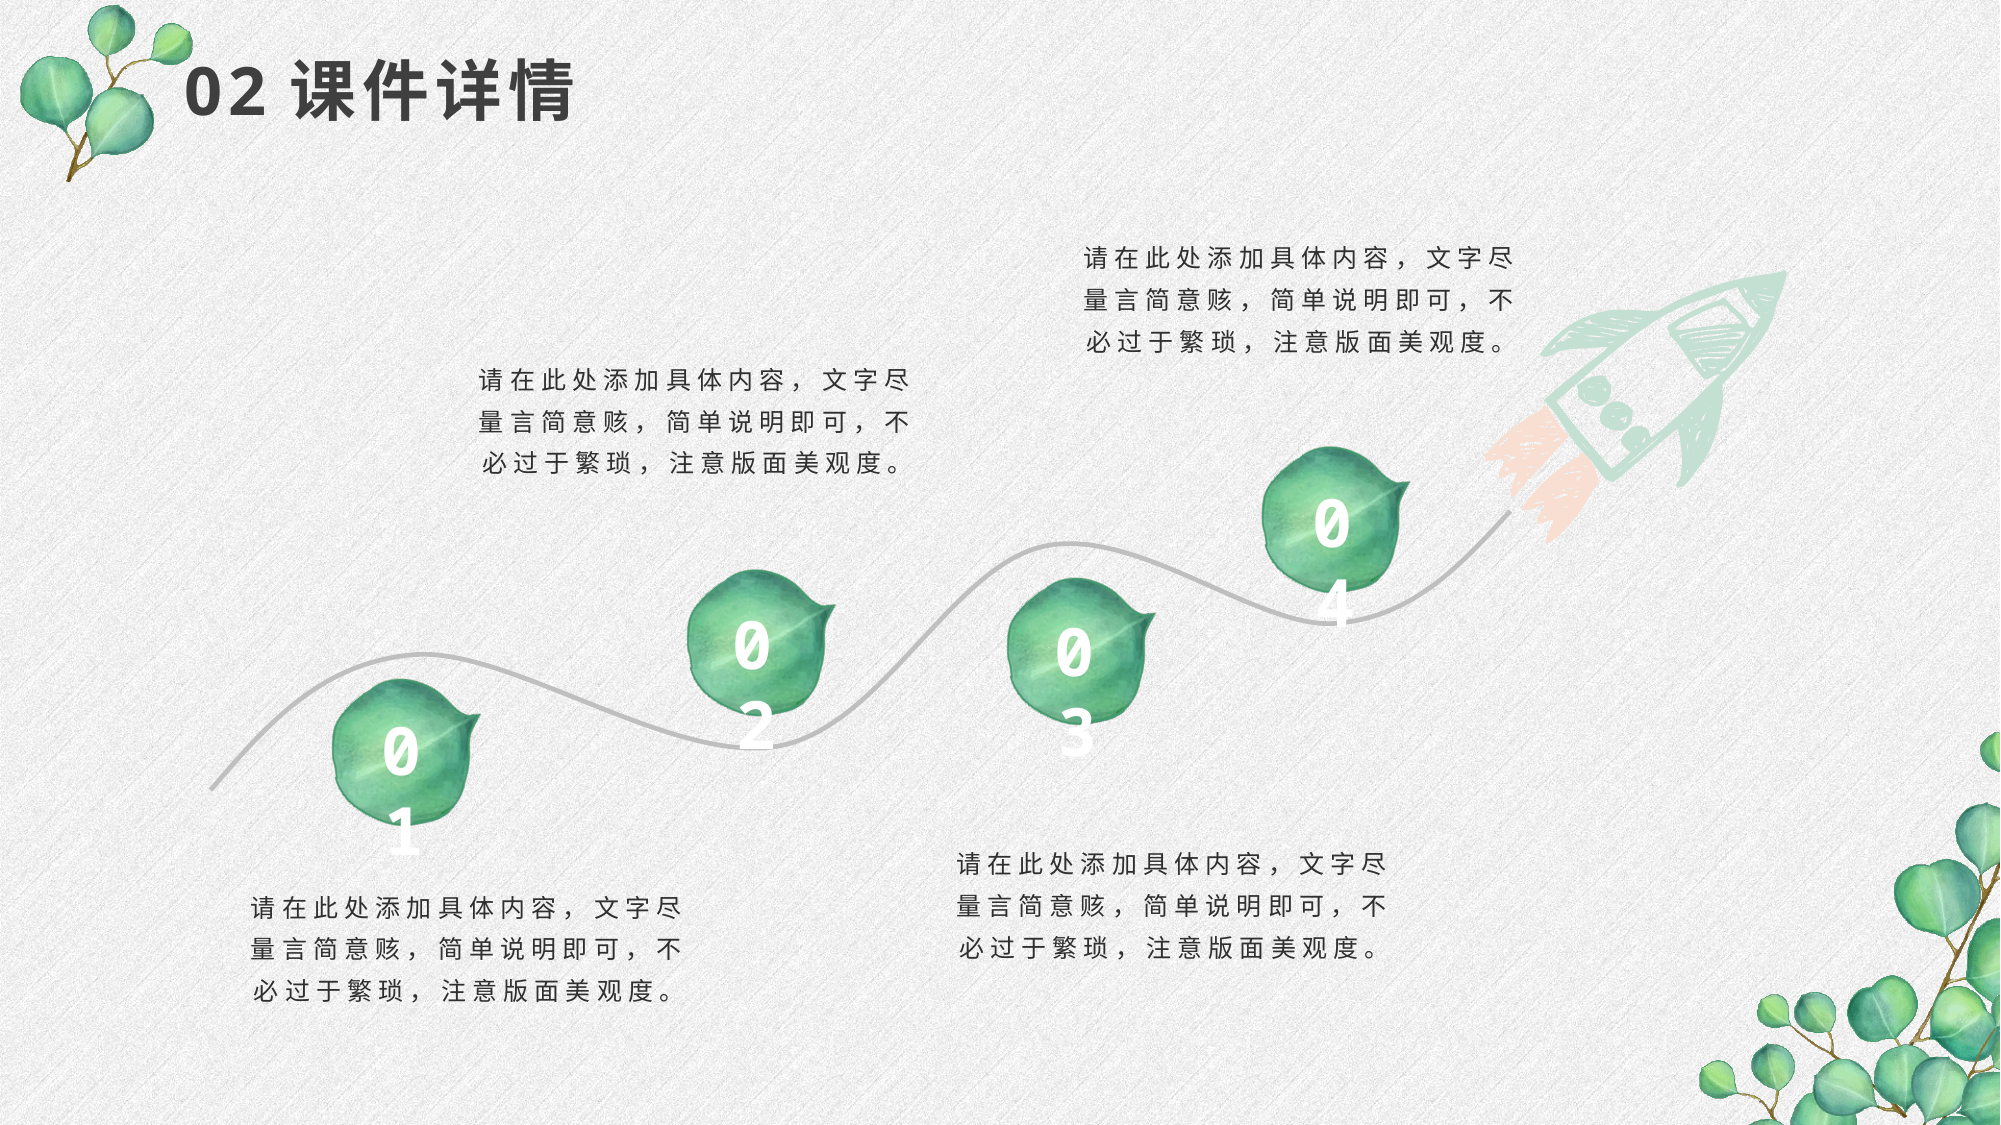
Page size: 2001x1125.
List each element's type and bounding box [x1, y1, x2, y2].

text_box [210, 271, 1786, 791]
text_box [311, 655, 517, 851]
text_box [986, 554, 1192, 750]
picture [0, 0, 2000, 1125]
text_box [1241, 422, 1447, 618]
text_box [666, 546, 872, 741]
